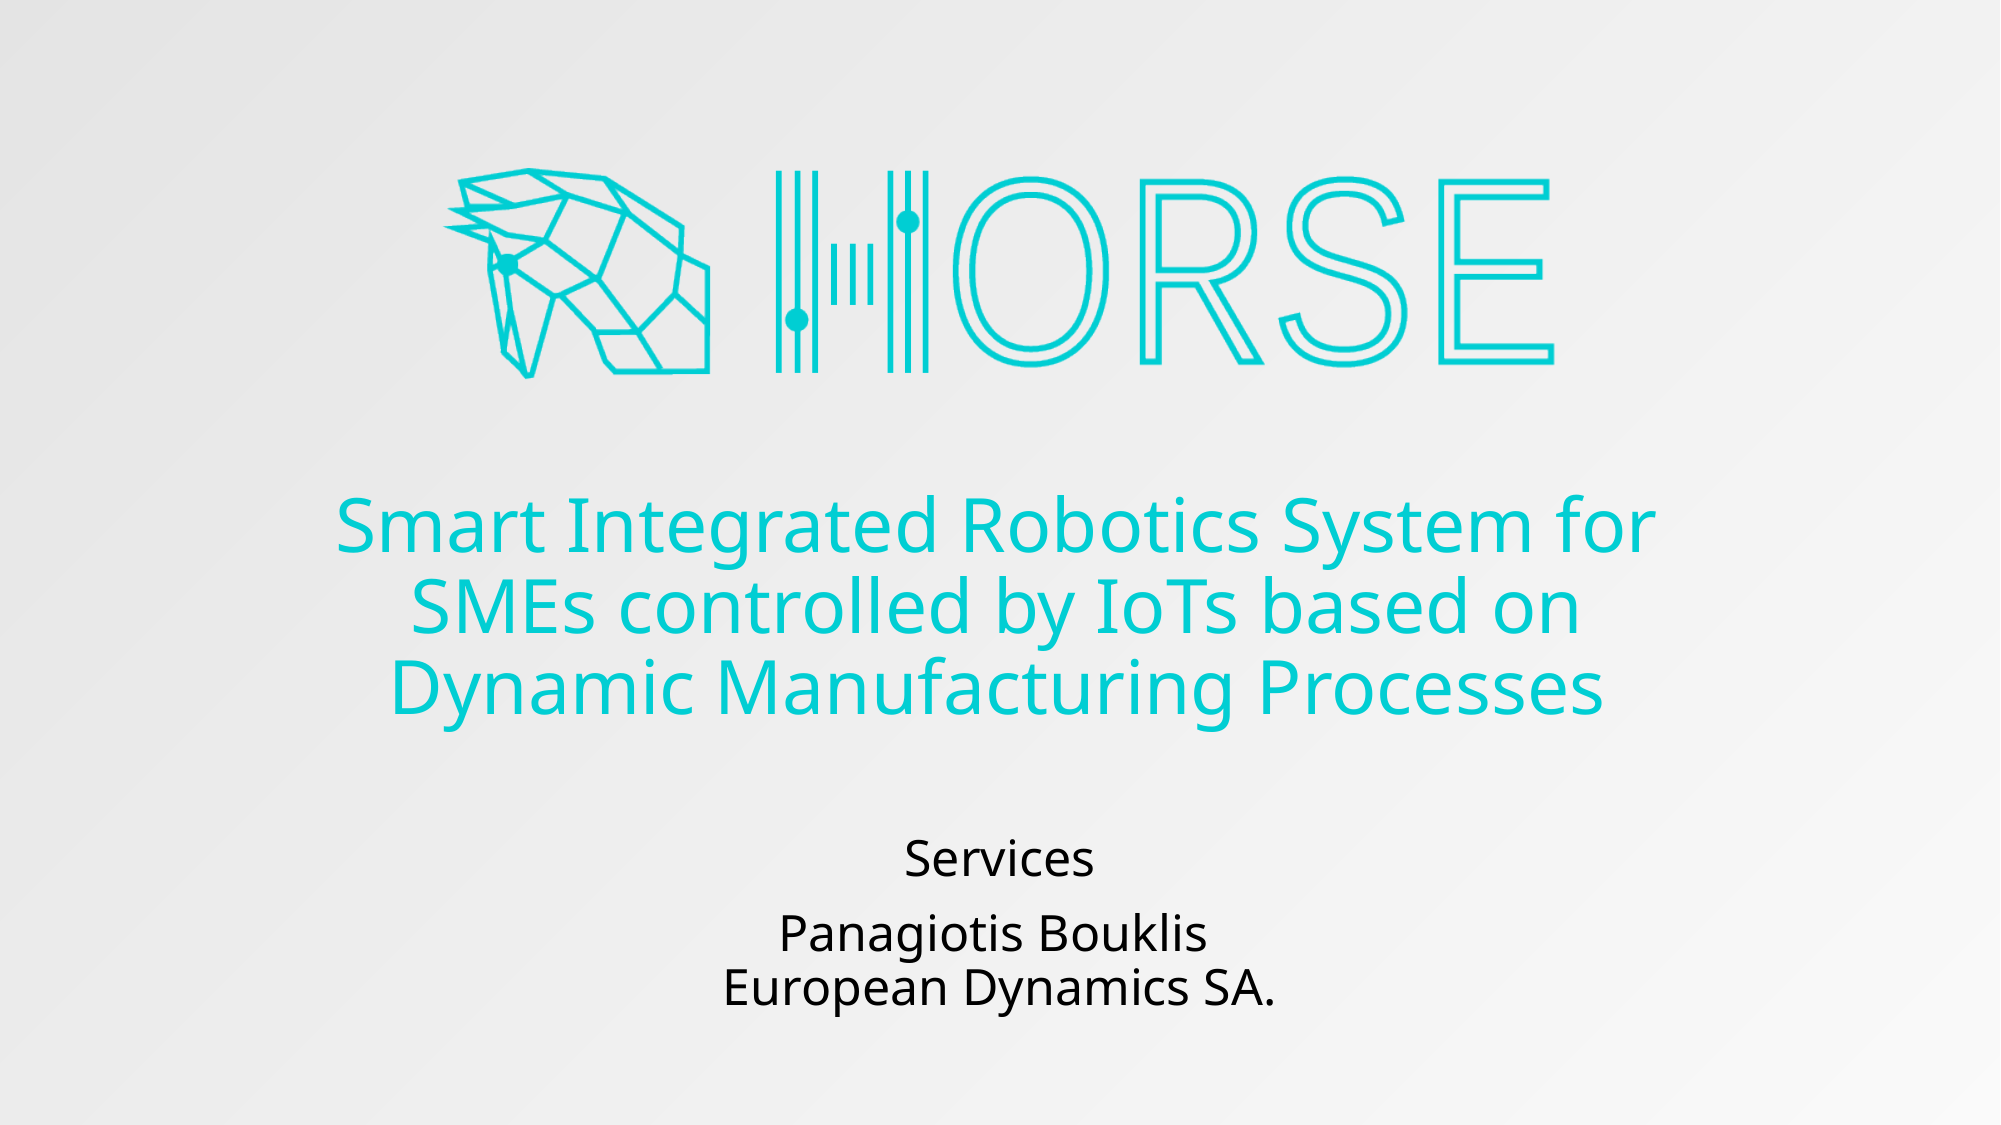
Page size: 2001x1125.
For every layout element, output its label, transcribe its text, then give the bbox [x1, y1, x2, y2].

picture [437, 151, 1562, 389]
subtitle Services Panagiotis Bouklis European Dynamics SA. [249, 825, 1751, 935]
title Smart Integrated Robotics System for SMEs controlled by IoTs based on Dynamic Manufacturing Processes [247, 346, 1748, 738]
